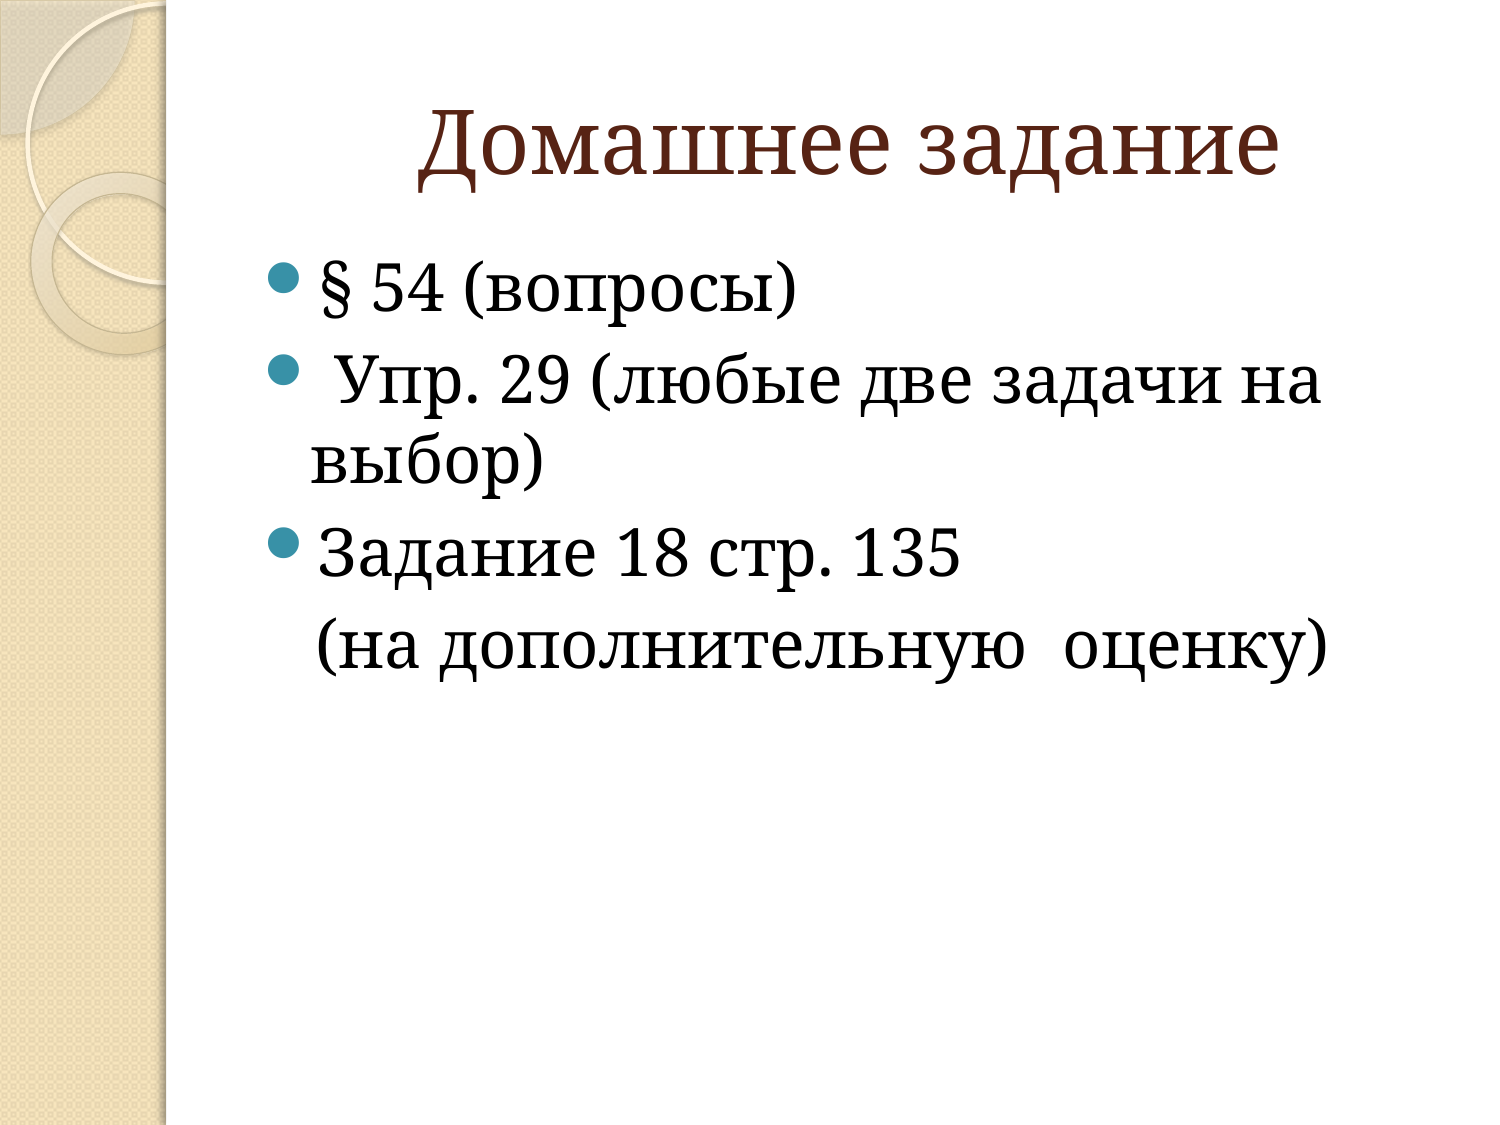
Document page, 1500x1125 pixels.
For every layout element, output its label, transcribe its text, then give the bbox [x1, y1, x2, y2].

title Домашнее задание [235, 45, 1466, 233]
list § 54 (вопросы) Упр. 29 (любые две задачи на выбор) Задание 18 стр. 135 (на дополнительную оценку) [235, 237, 1466, 1025]
